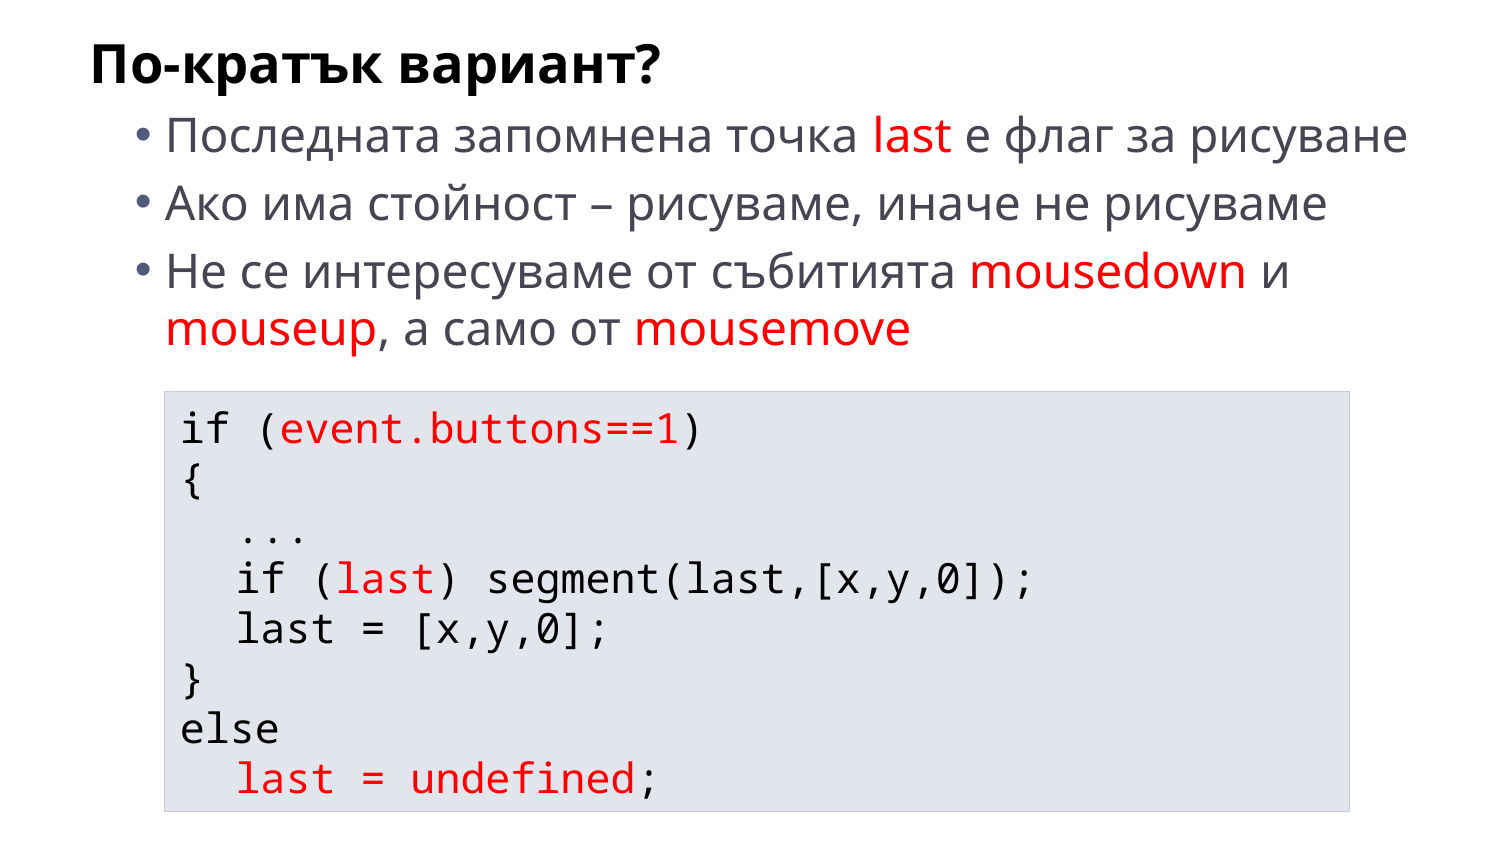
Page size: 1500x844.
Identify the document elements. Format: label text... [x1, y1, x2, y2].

list По-кратък вариант? Последната запомнена точка last е флаг за рисуване Ако има стойност – рисуваме, иначе не рисуваме Не се интересуваме от събитията mousedown и mouseup, а само от mousemove [75, 21, 1475, 835]
text_box if (event.buttons==1) { ... if (last) segment(last,[x,y,0]); last = [x,y,0]; } else last = undefined; [164, 391, 1350, 812]
